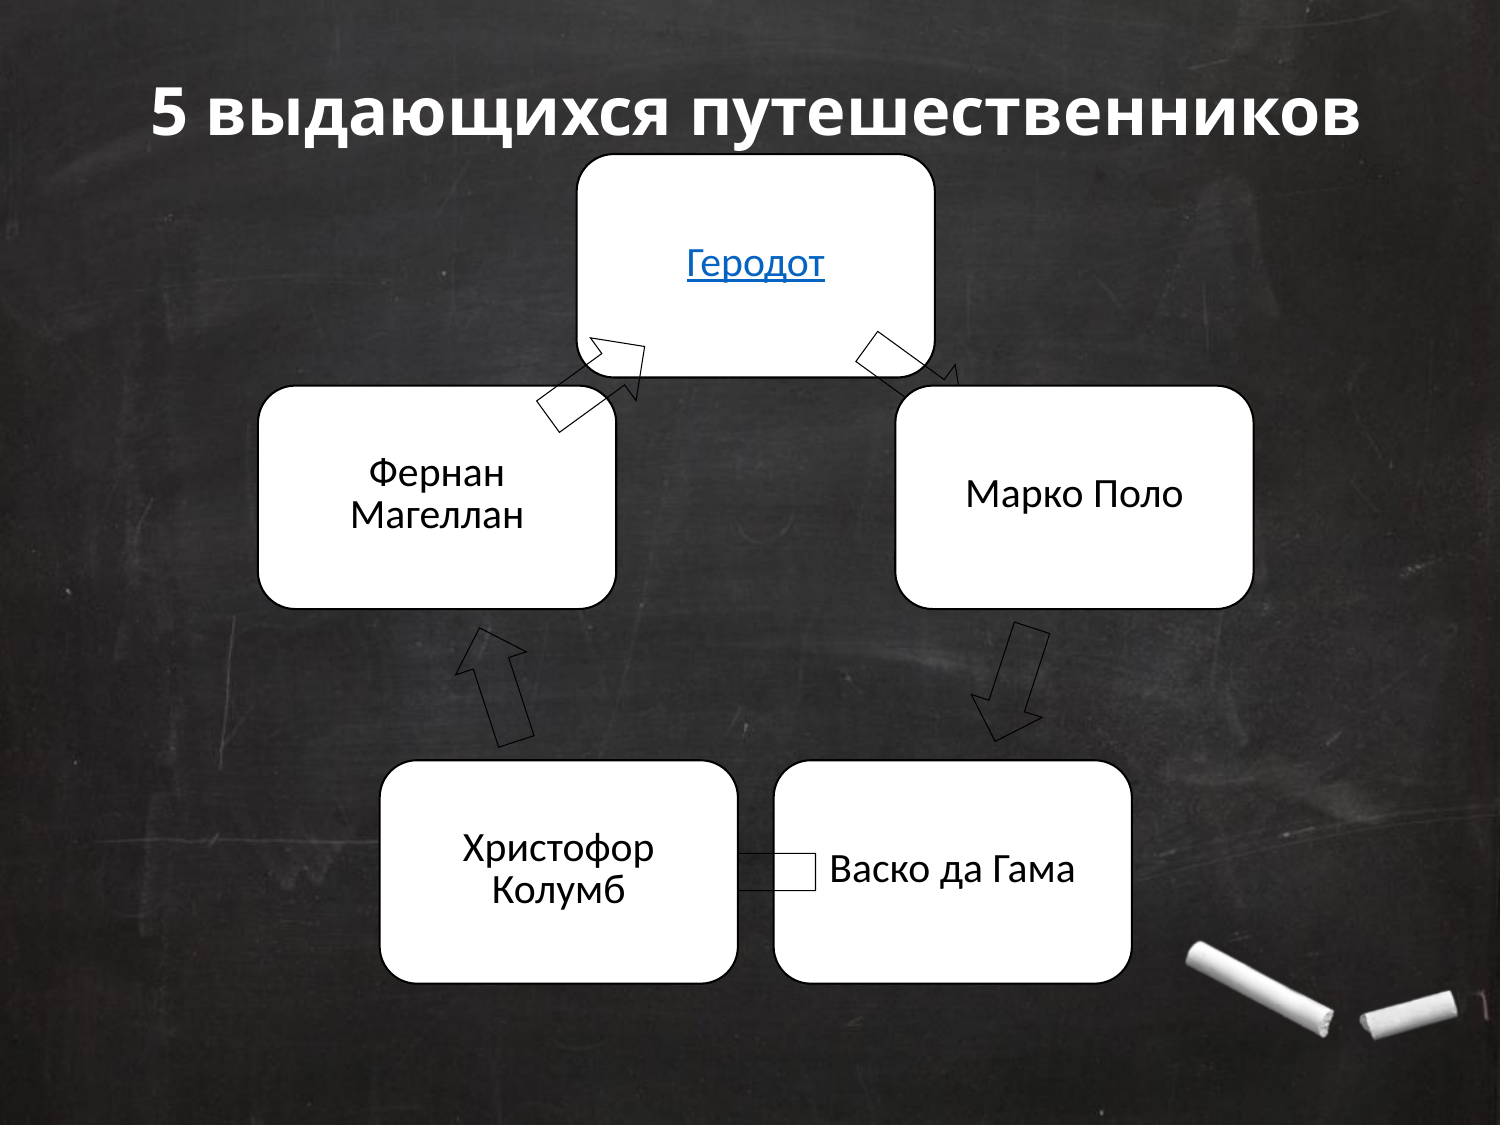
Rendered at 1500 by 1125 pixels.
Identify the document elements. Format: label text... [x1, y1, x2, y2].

picture [0, 0, 1500, 1125]
title 5 выдающихся путешественников [110, 36, 1404, 153]
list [39, 153, 1473, 1048]
